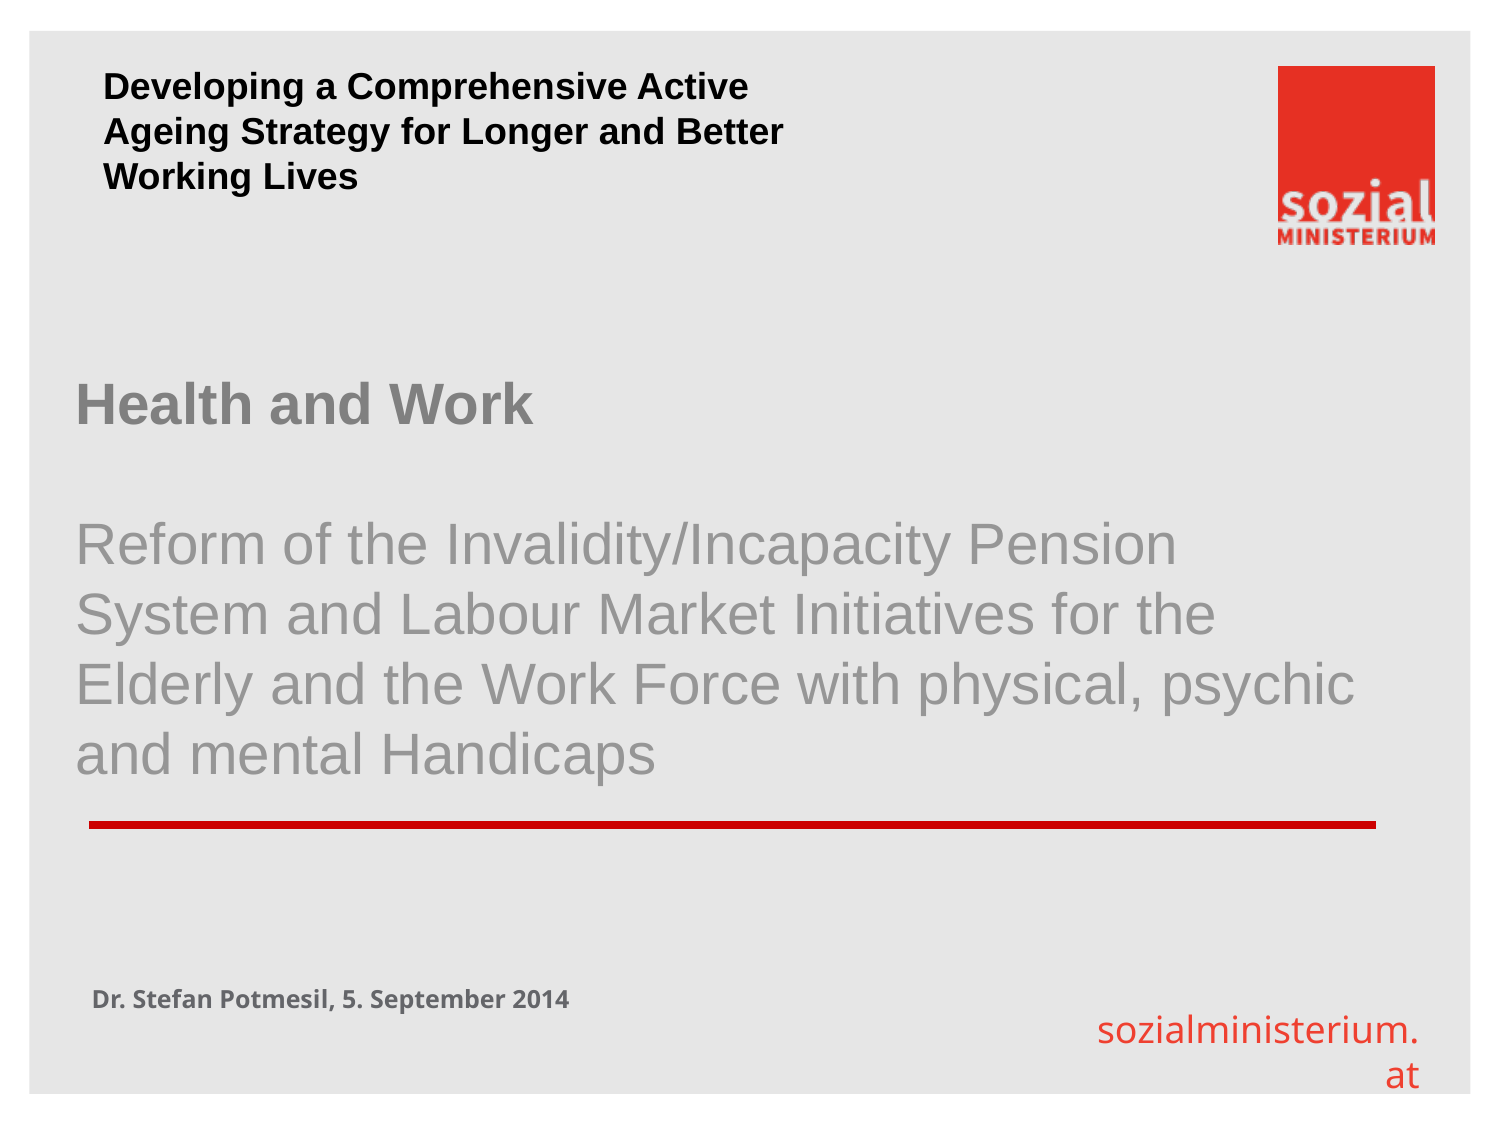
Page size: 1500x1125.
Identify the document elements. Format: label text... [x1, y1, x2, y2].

footer Dr. Stefan Potmesil, 5. September 2014 [76, 975, 1069, 1055]
text_box Developing a Comprehensive Active Ageing Strategy for Longer and Better Working Lives [88, 54, 839, 205]
picture [1278, 66, 1435, 245]
text_box Health and Work Reform of the Invalidity/Incapacity Pension System and Labour Market Initiatives for the Elderly and the Work Force with physical, psychic and mental Handicaps [60, 149, 1377, 794]
